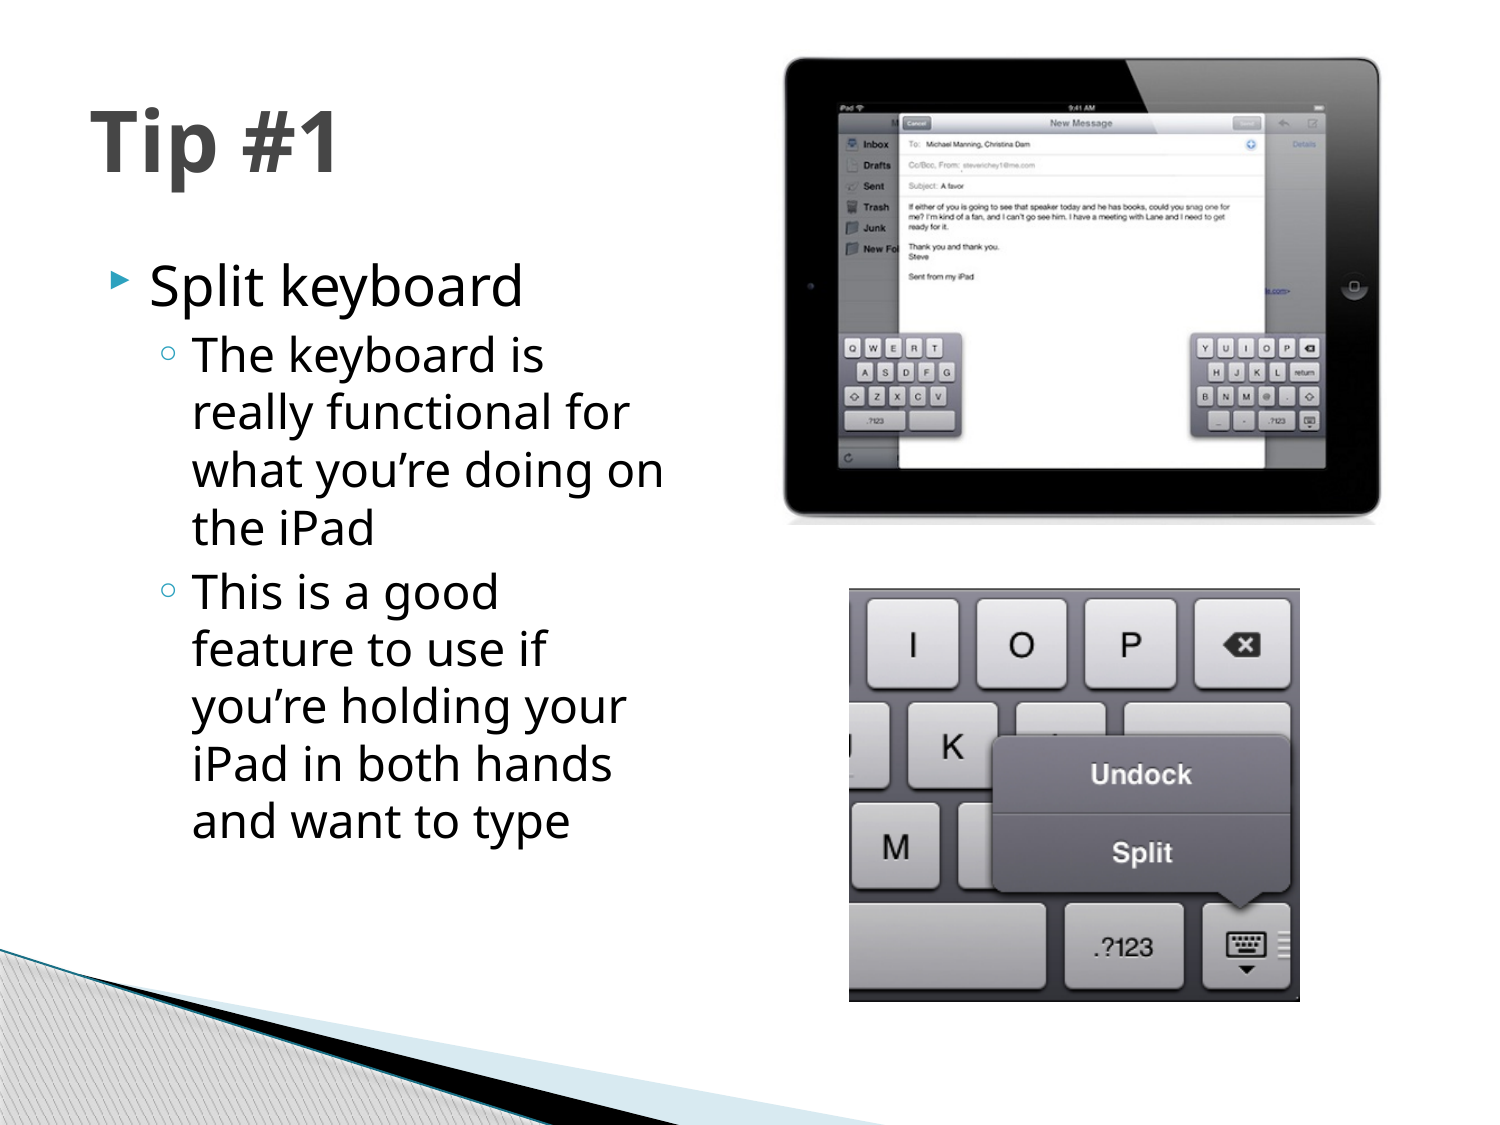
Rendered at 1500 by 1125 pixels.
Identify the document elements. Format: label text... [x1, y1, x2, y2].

picture [774, 49, 1390, 526]
title Tip #1 [75, 45, 1425, 233]
list Split keyboard The keyboard is really functional for what you’re doing on the iPad This is a good feature to use if you’re holding your iPad in both hands and want to type [75, 243, 688, 986]
picture [849, 587, 1301, 1002]
